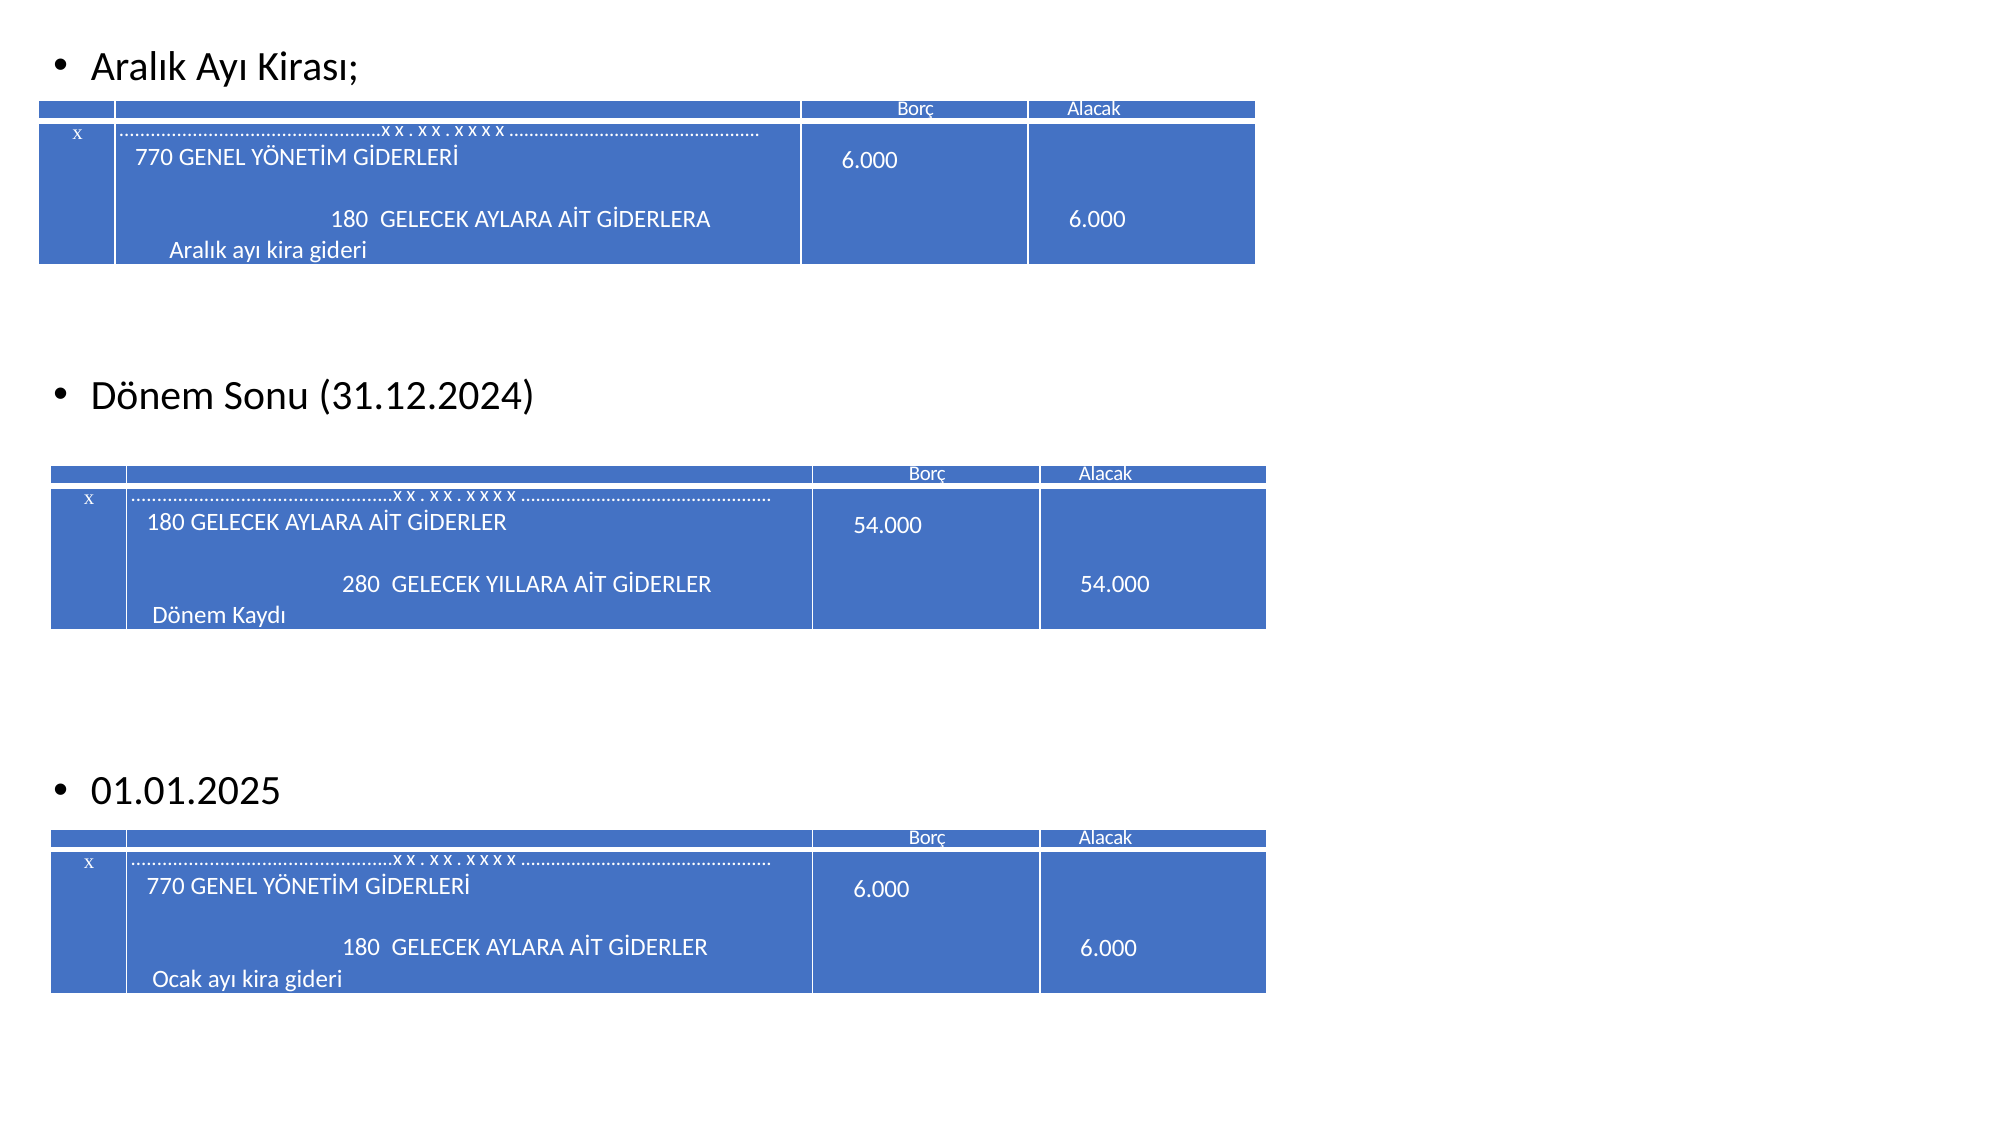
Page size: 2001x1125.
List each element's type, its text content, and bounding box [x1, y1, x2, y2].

table_header Alacak [1041, 466, 1266, 483]
table_cell x [39, 124, 114, 264]
table_header Borç [802, 101, 1027, 118]
table_header Borç [813, 830, 1039, 847]
list Aralık Ayı Kirası; Dönem Sonu (31.12.2024) 01.01.2025 [38, 36, 1950, 1091]
table_header [116, 101, 800, 118]
table_cell x [51, 852, 126, 993]
table_header Borç [813, 466, 1039, 483]
table_cell ..................................................xx.xx.xxxx.................................................. 770 GENEL YÖNETİM GİDERLERİ 180 GELECEK AYLARA AİT GİDERLERA Aralık ayı kira gideri [116, 124, 800, 264]
table_header [127, 466, 812, 483]
table_cell 6.000 [813, 852, 1039, 993]
table_cell 54.000 [1041, 489, 1266, 629]
table_cell 6.000 [1029, 124, 1255, 264]
table_header [51, 466, 126, 483]
table_cell 6.000 [802, 124, 1027, 264]
table_header [127, 830, 812, 847]
table_header Alacak [1029, 101, 1255, 118]
table_cell ..................................................xx.xx.xxxx.................................................. 180 GELECEK AYLARA AİT GİDERLER 280 GELECEK YILLARA AİT GİDERLER Dönem Kaydı [127, 489, 812, 629]
table_cell ..................................................xx.xx.xxxx.................................................. 770 GENEL YÖNETİM GİDERLERİ 180 GELECEK AYLARA AİT GİDERLER Ocak ayı kira gideri [127, 852, 812, 993]
table_header [51, 830, 126, 847]
table_cell 54.000 [813, 489, 1039, 629]
table_cell x [51, 489, 126, 629]
table_header Alacak [1041, 830, 1266, 847]
table_header [39, 101, 114, 118]
table_cell 6.000 [1041, 852, 1266, 993]
